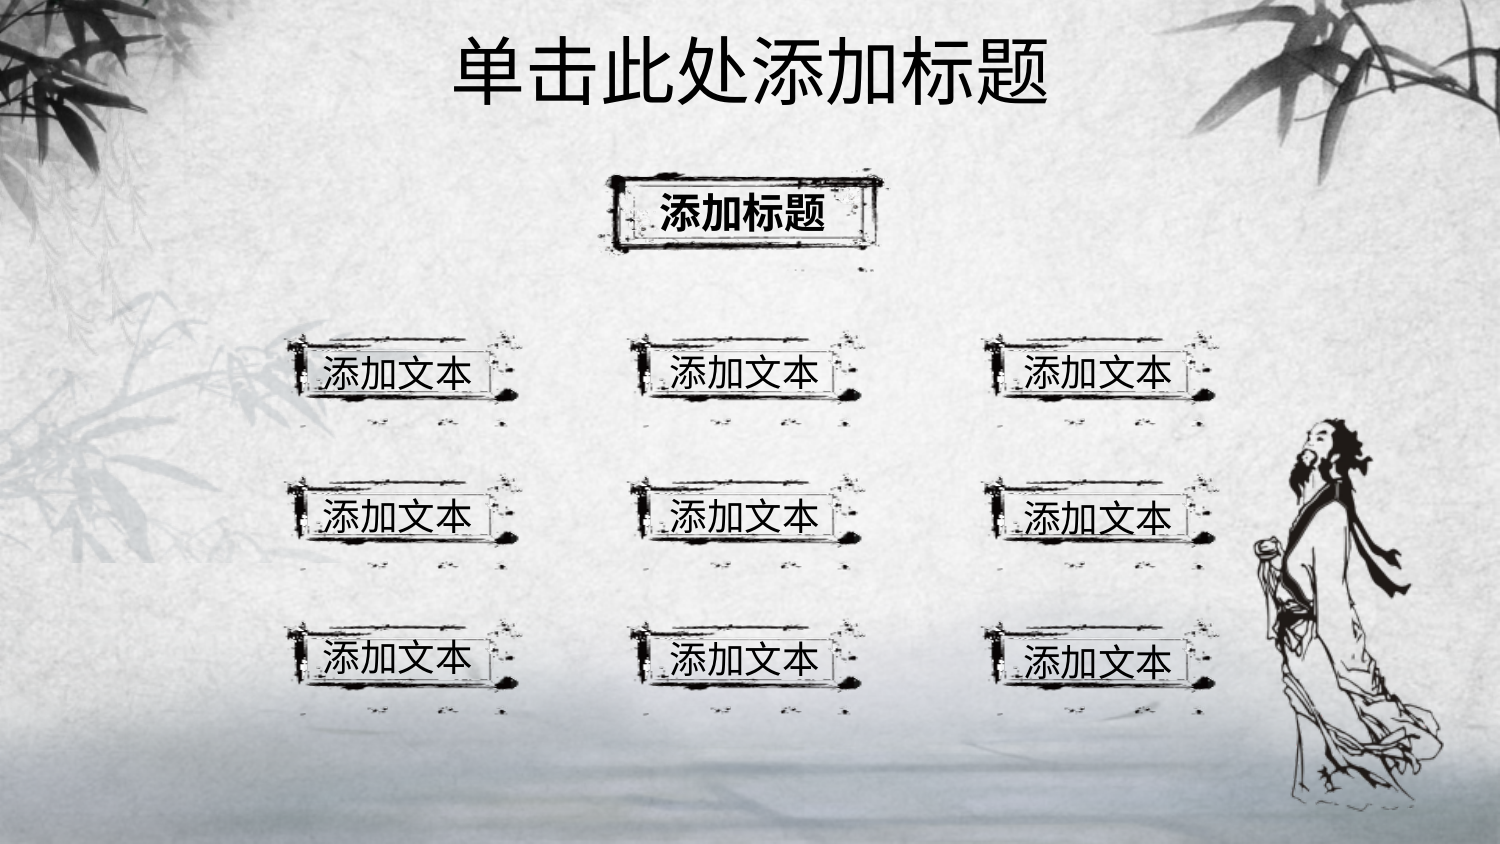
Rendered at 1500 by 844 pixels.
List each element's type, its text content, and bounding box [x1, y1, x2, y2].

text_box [596, 166, 894, 274]
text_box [620, 461, 870, 574]
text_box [620, 318, 870, 430]
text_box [277, 461, 526, 574]
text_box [974, 318, 1223, 430]
title 单击此处添加标题 [75, 33, 1425, 106]
picture [0, 0, 1500, 844]
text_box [277, 605, 526, 718]
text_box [974, 461, 1223, 574]
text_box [974, 605, 1223, 718]
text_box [277, 318, 526, 430]
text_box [620, 605, 870, 718]
